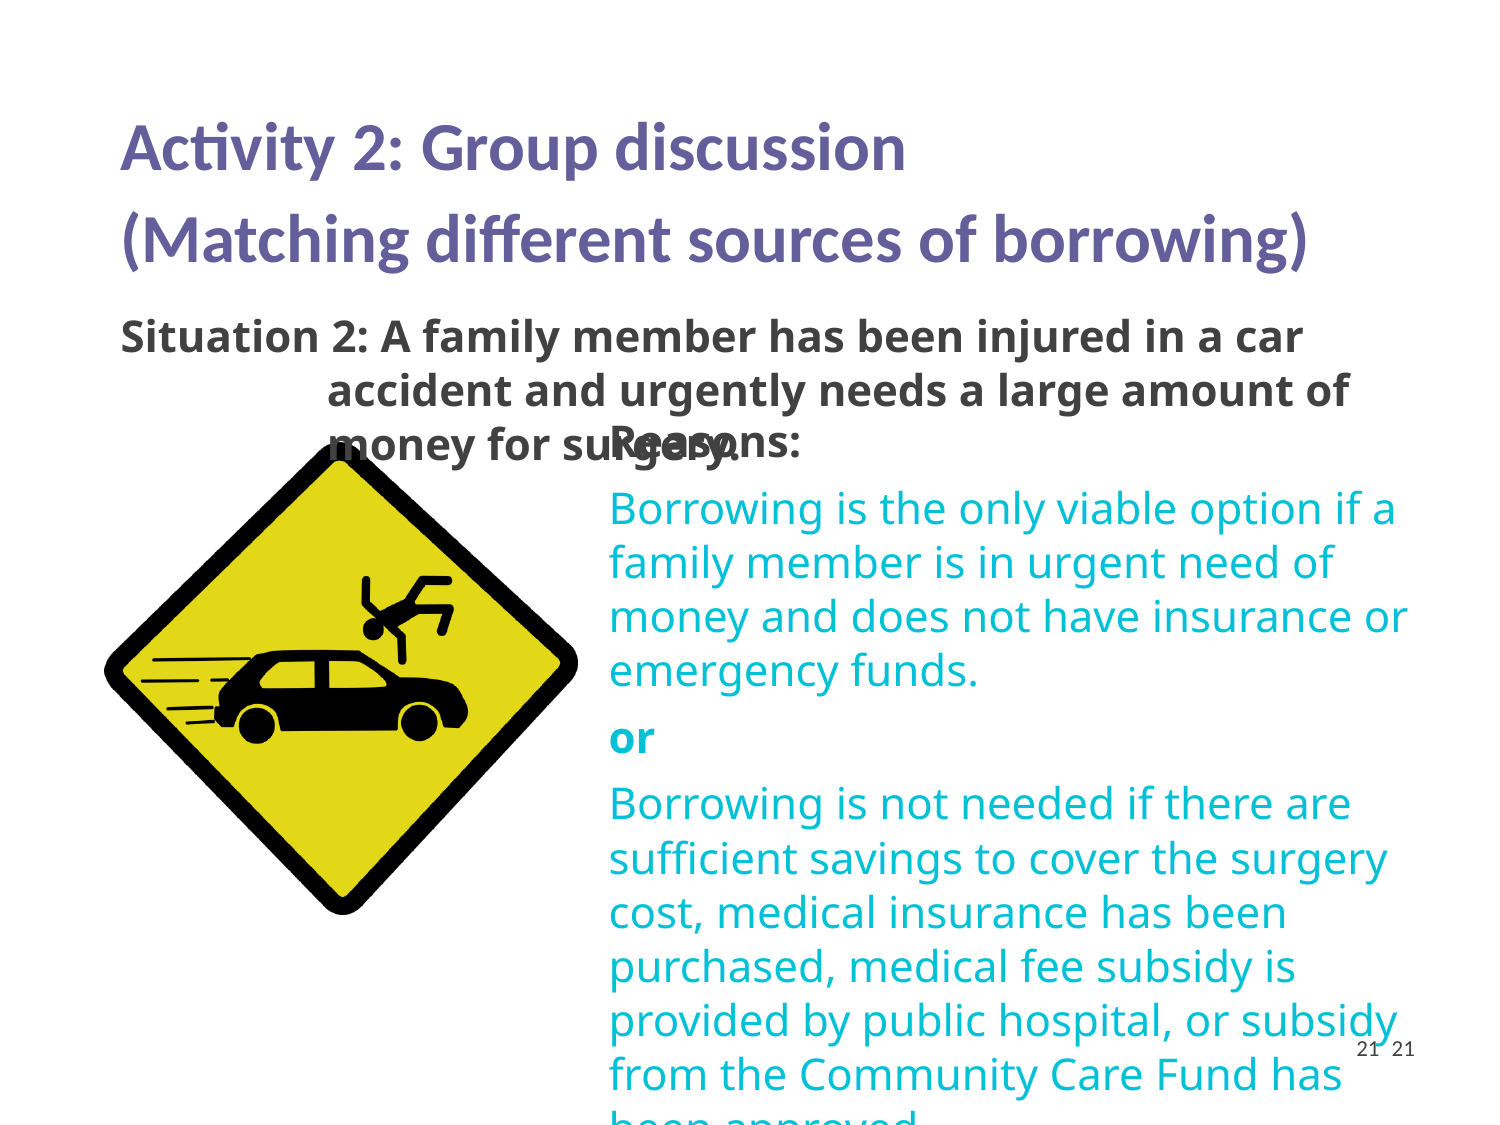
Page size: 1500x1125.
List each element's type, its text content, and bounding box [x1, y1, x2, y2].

list Activity 2: Group discussion (Matching different sources of borrowing) [119, 113, 1382, 269]
picture [104, 442, 579, 915]
text_box Reasons: Borrowing is the only viable option if a family member is in urgent need of money and does not have insurance or emergency funds. or Borrowing is not needed if there are sufficient savings to cover the surgery cost, medical insurance has been purchased, medical fee subsidy is provided by public hospital, or subsidy from the Community Care Fund has been approved. [601, 404, 1429, 1125]
text_box Situation 2: A family member has been injured in a car accident and urgently needs a large amount of money for surgery. [120, 307, 1381, 501]
